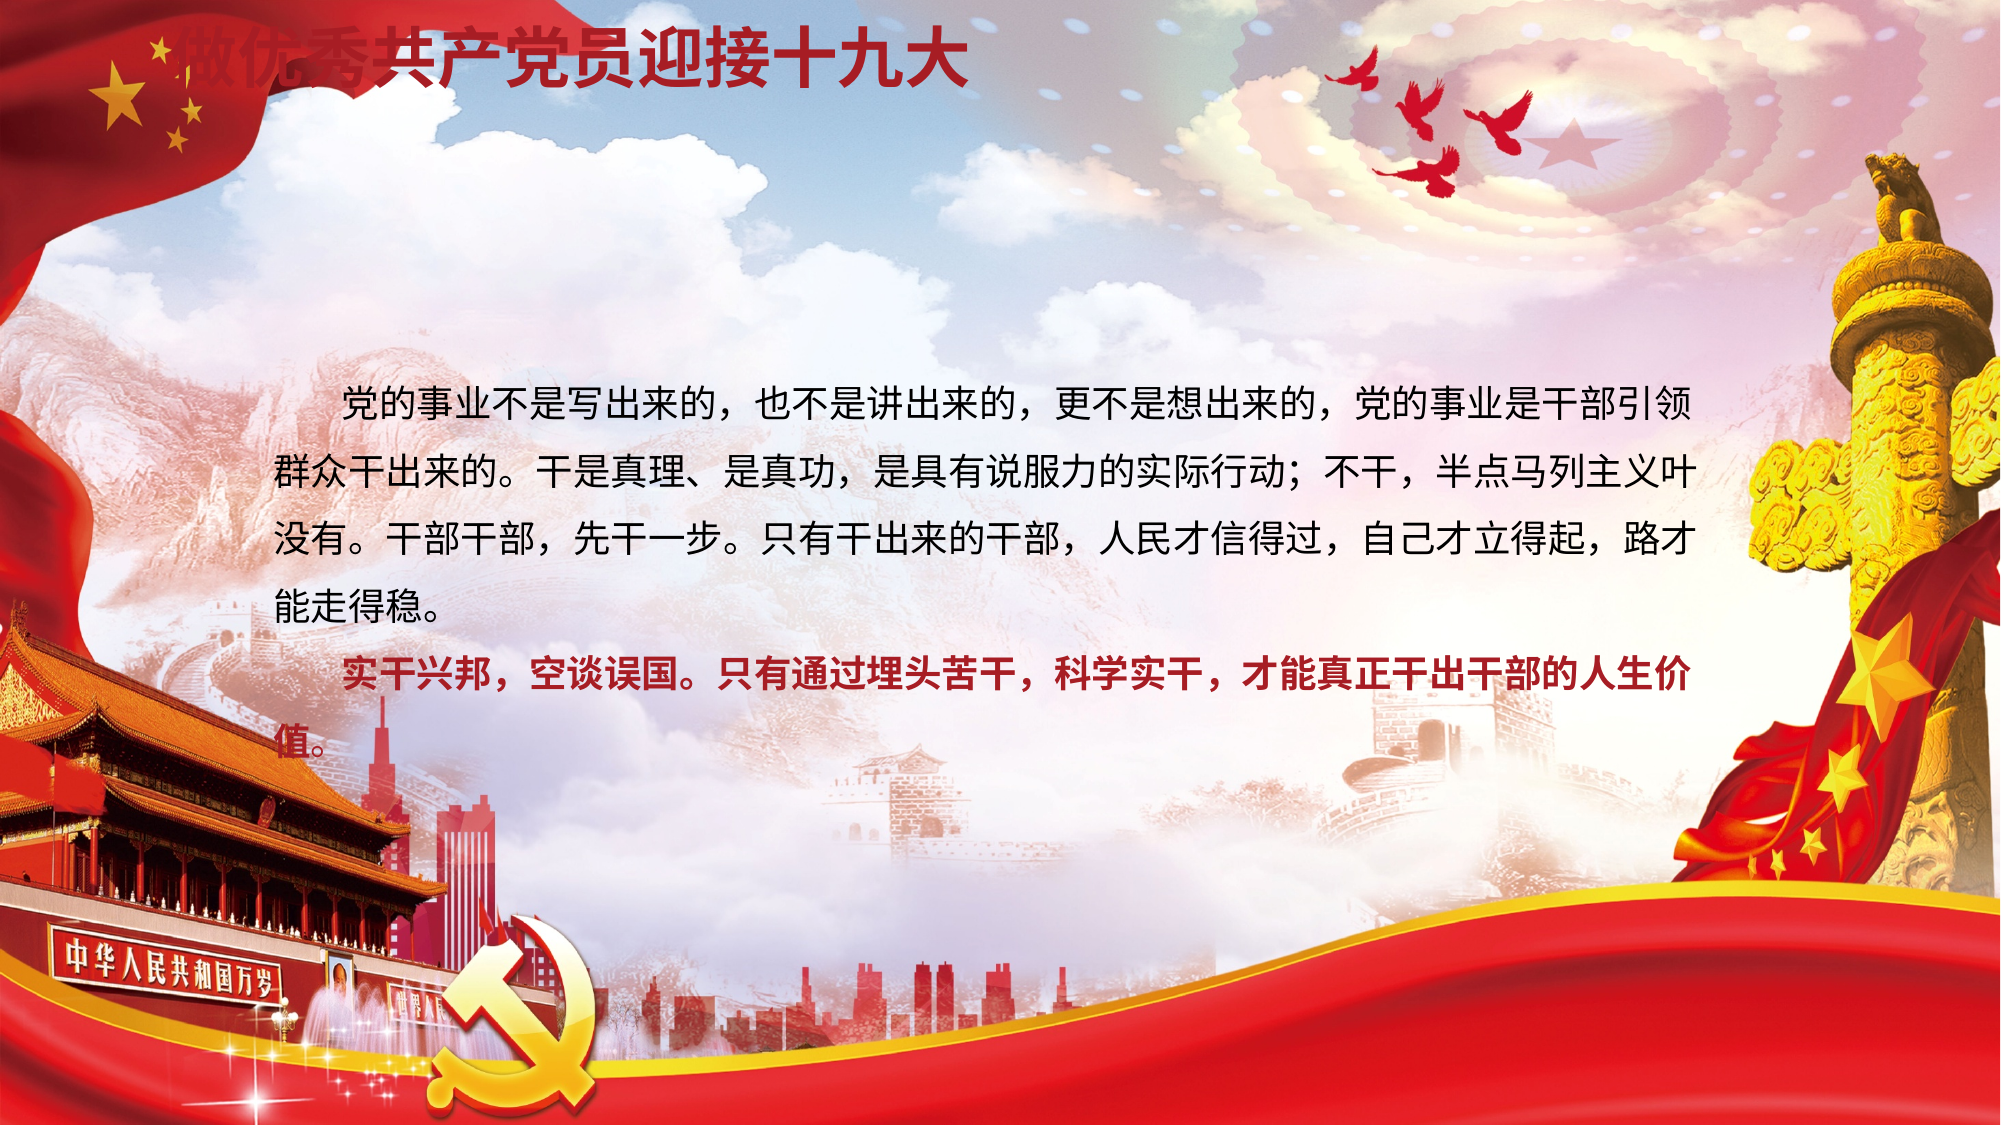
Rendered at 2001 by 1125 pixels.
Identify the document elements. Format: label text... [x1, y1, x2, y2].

text_box 党的事业不是写出来的，也不是讲出来的，更不是想出来的，党的事业是干部引领群众干出来的。干是真理、是真功，是具有说服力的实际行动；不干，半点马列主义叶没有。干部干部，先干一步。只有干出来的干部，人民才信得过，自己才立得起，路才能走得稳。 实干兴邦，空谈误国。只有通过埋头苦干，科学实干，才能真正干出干部的人生价值。 [258, 350, 1742, 771]
picture [0, 0, 2001, 1125]
title 做优秀共产党员迎接十九大 [155, 10, 1132, 113]
